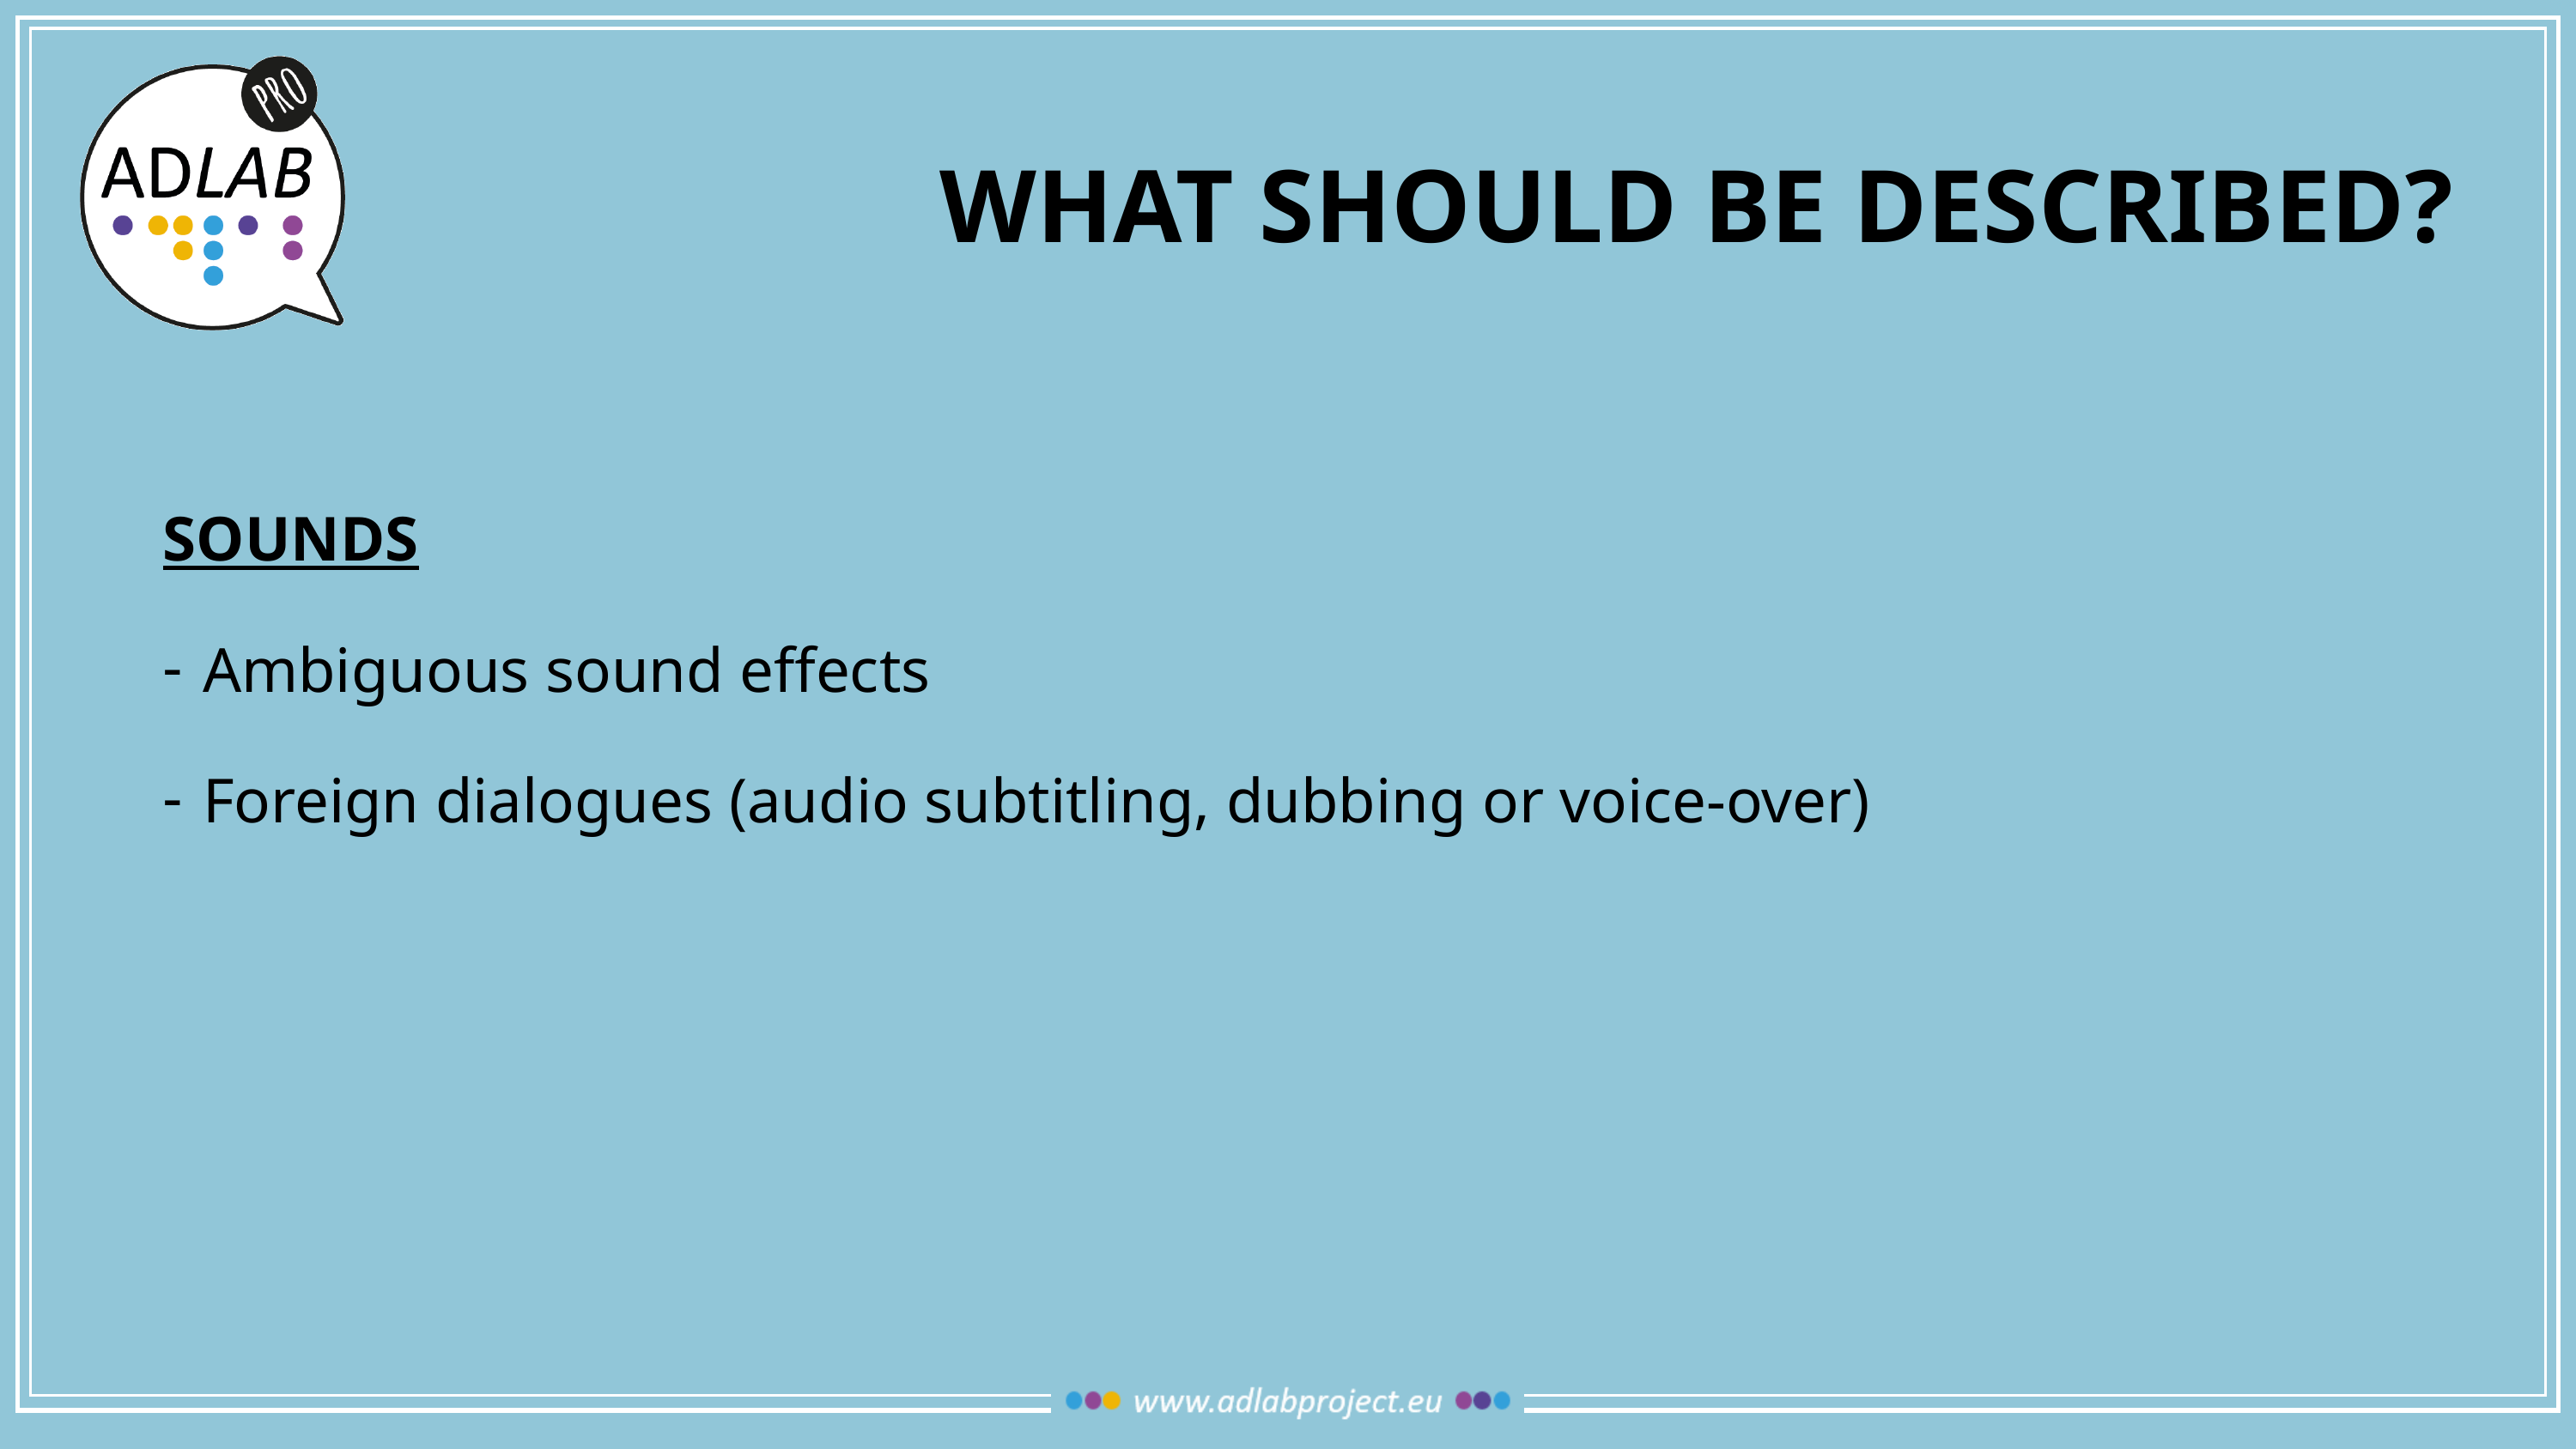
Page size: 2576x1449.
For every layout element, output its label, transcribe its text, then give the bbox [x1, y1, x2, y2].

list SOUNDS Ambiguous sound effects Foreign dialogues (audio subtitling, dubbing or voice-over) [150, 457, 2467, 1212]
picture [1051, 1378, 1524, 1429]
title WHAT SHOULD BE DESCRIBED? [384, 70, 2467, 351]
picture [72, 49, 353, 330]
